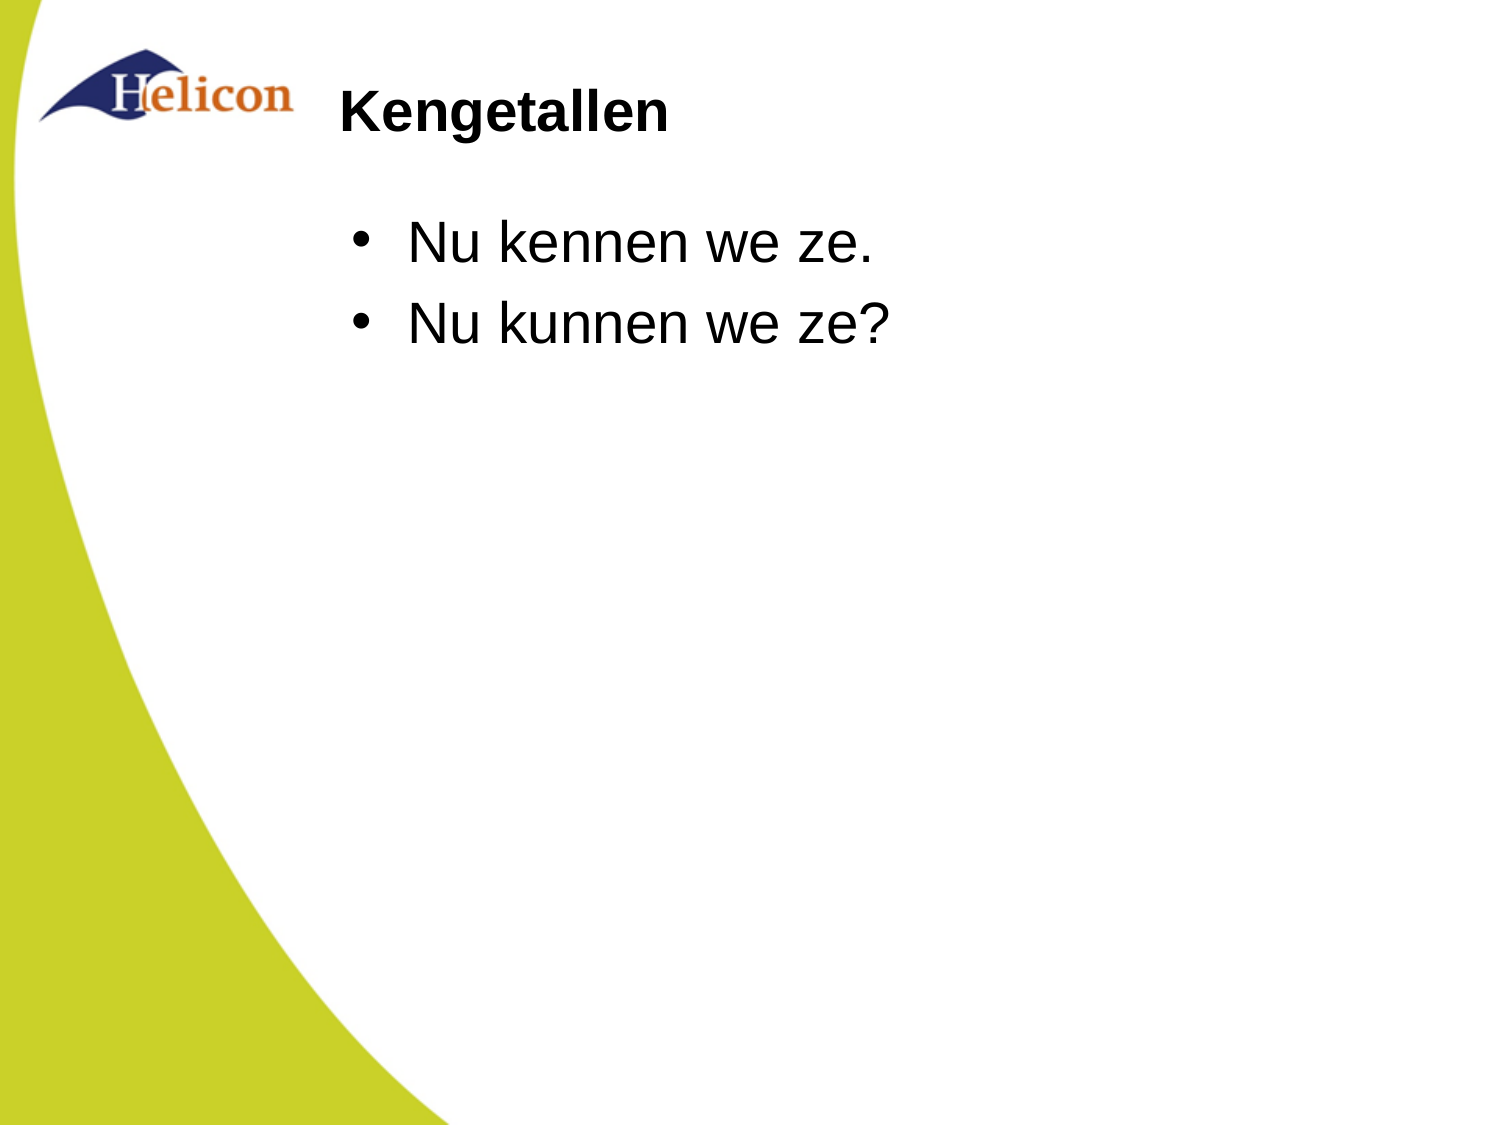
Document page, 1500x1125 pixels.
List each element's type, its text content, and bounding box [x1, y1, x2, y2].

picture [0, 0, 1500, 1125]
list Nu kennen we ze. Nu kunnen we ze? [336, 196, 1425, 1005]
title Kengetallen [324, 54, 1415, 161]
